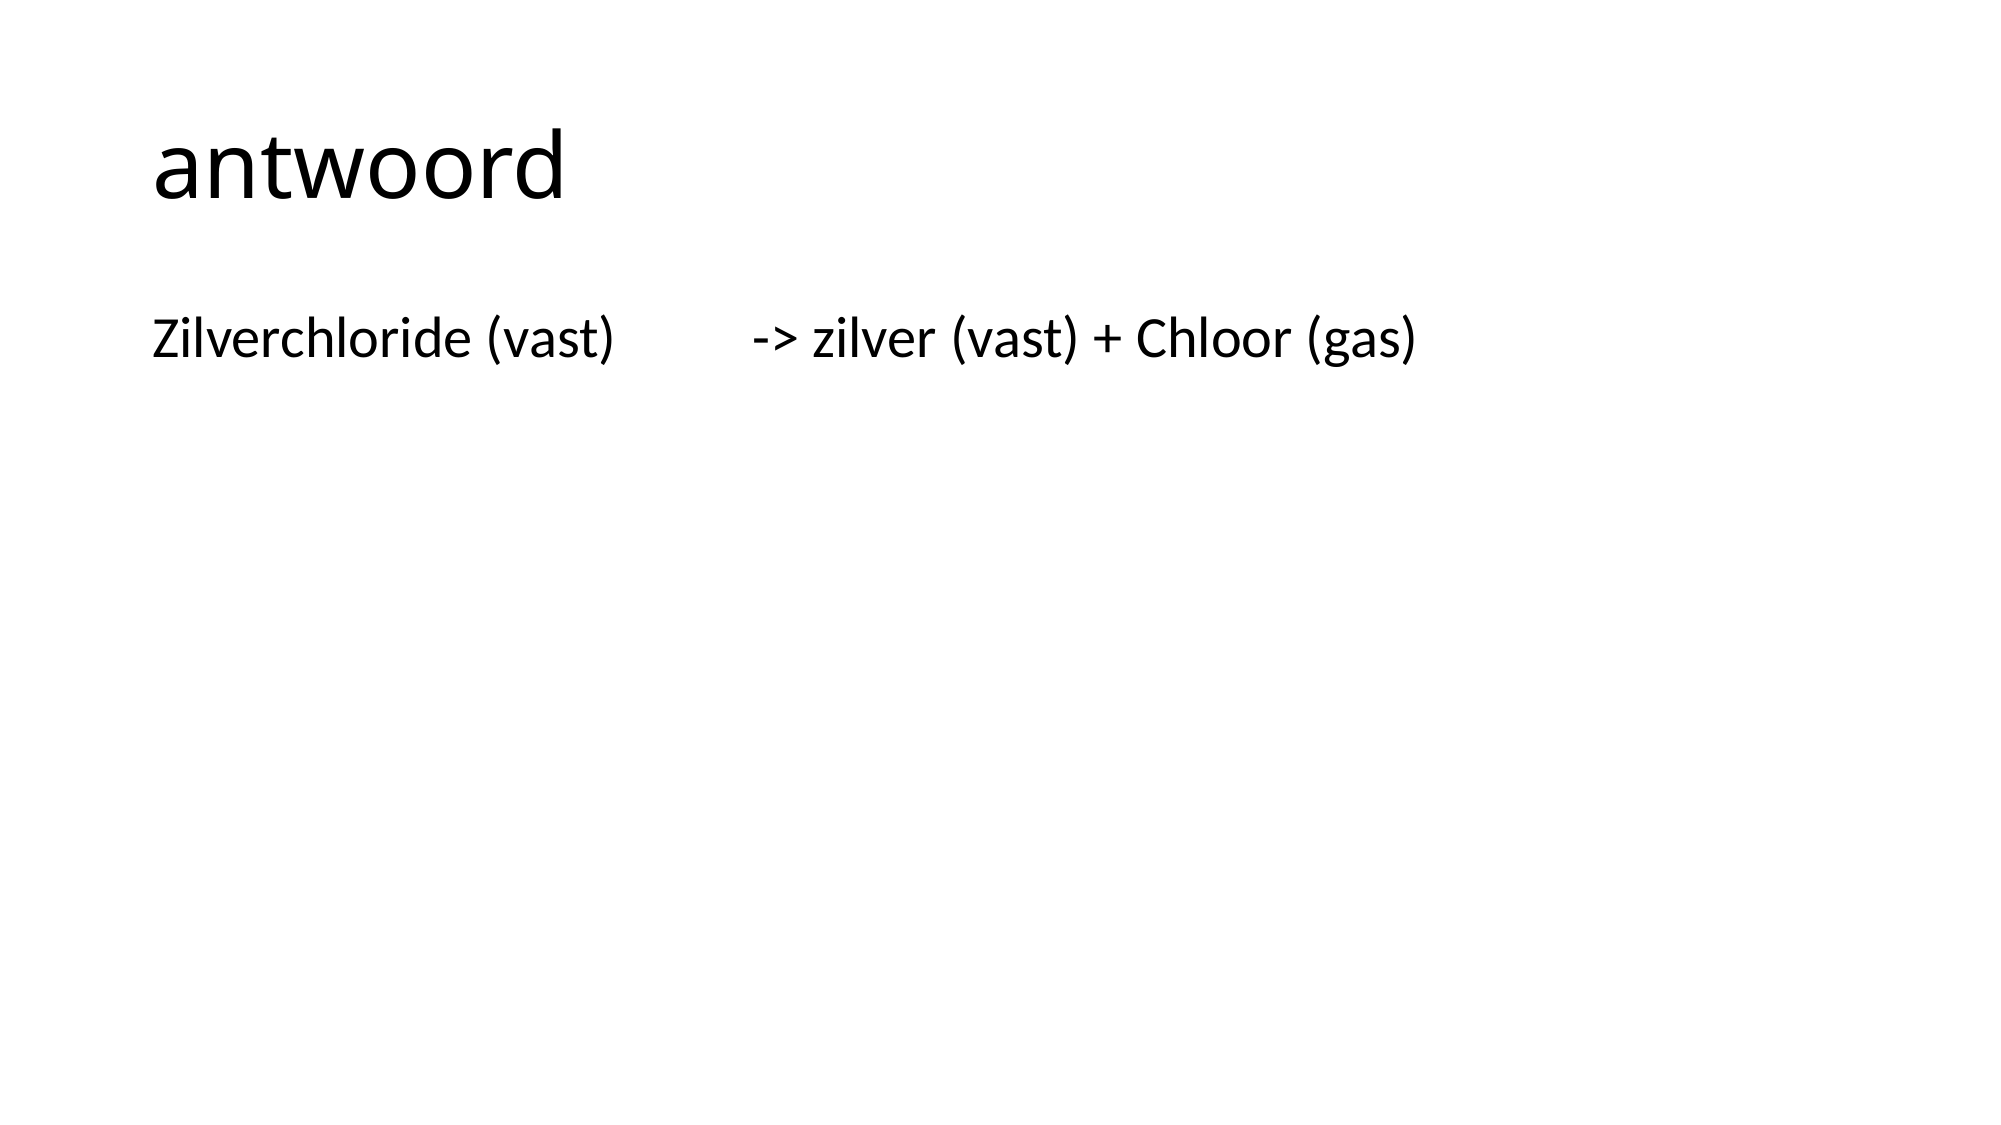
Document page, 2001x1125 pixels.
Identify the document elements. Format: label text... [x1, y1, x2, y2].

list Zilverchloride (vast) -> zilver (vast) + Chloor (gas) [137, 299, 1863, 1014]
title antwoord [137, 59, 1863, 278]
